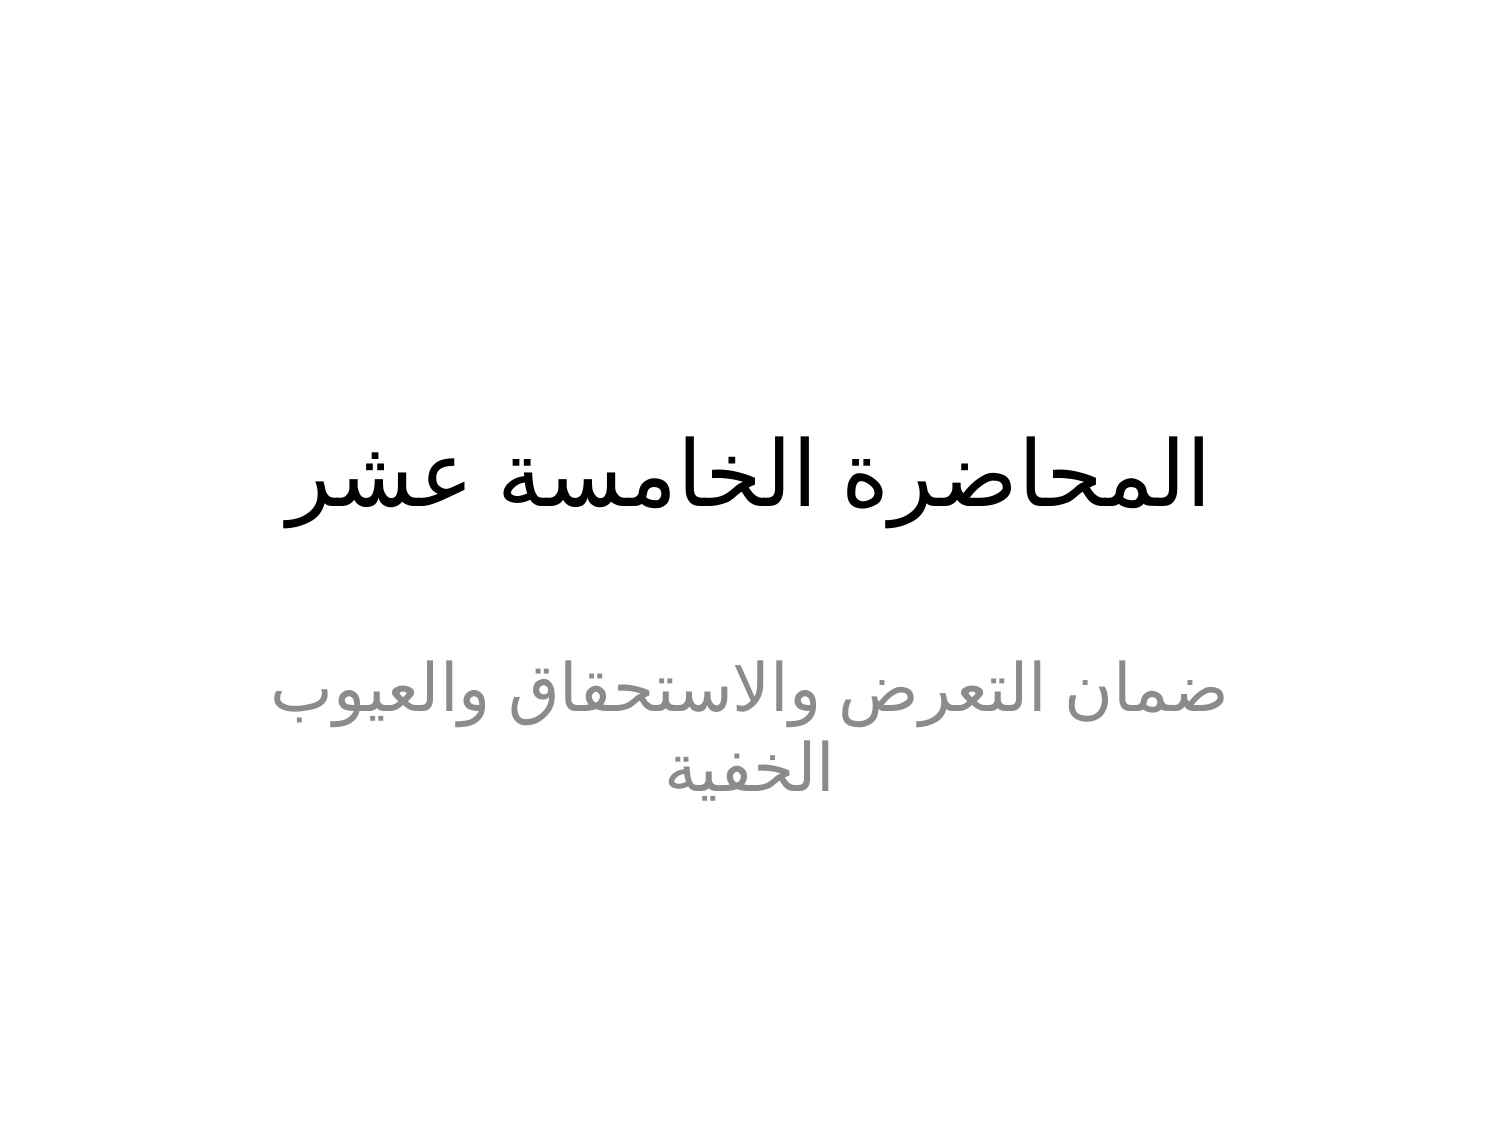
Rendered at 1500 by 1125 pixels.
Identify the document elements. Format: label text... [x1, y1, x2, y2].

subtitle ضمان التعرض والاستحقاق والعيوب الخفية [225, 637, 1275, 925]
title المحاضرة الخامسة عشر [112, 349, 1388, 591]
